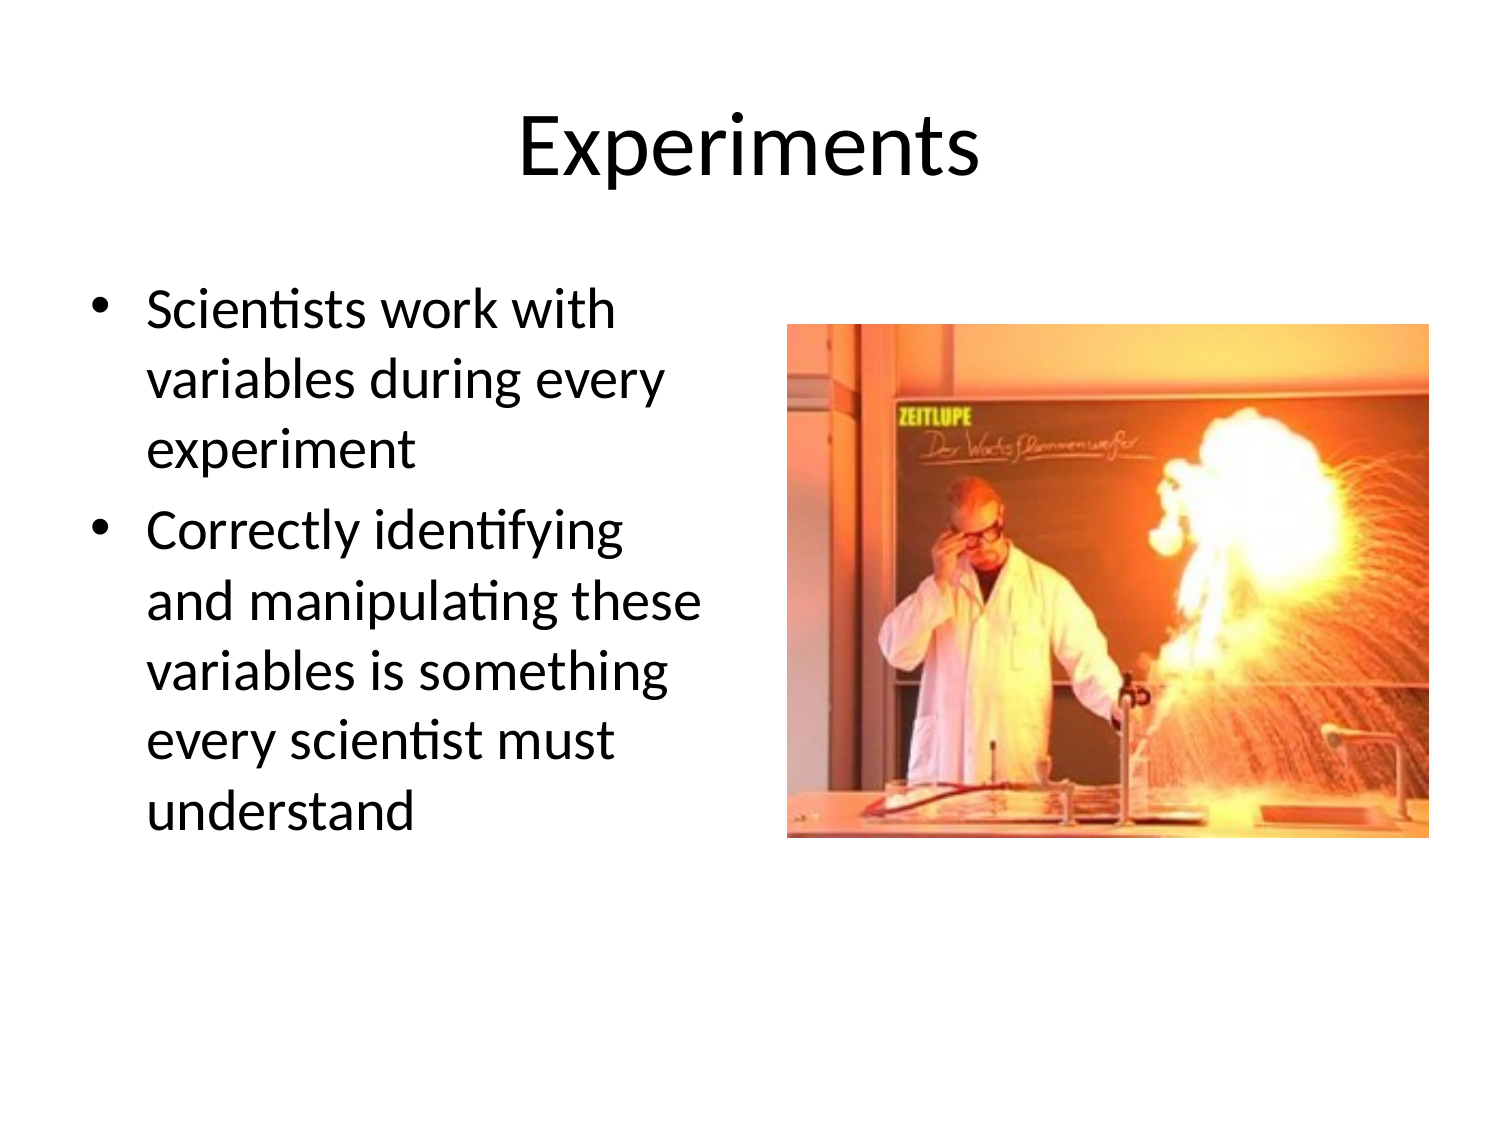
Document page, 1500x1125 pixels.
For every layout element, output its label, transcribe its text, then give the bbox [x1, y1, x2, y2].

picture [787, 324, 1429, 838]
list Scientists work with variables during every experiment Correctly identifying and manipulating these variables is something every scientist must understand [75, 262, 738, 1005]
title Experiments [75, 45, 1425, 233]
